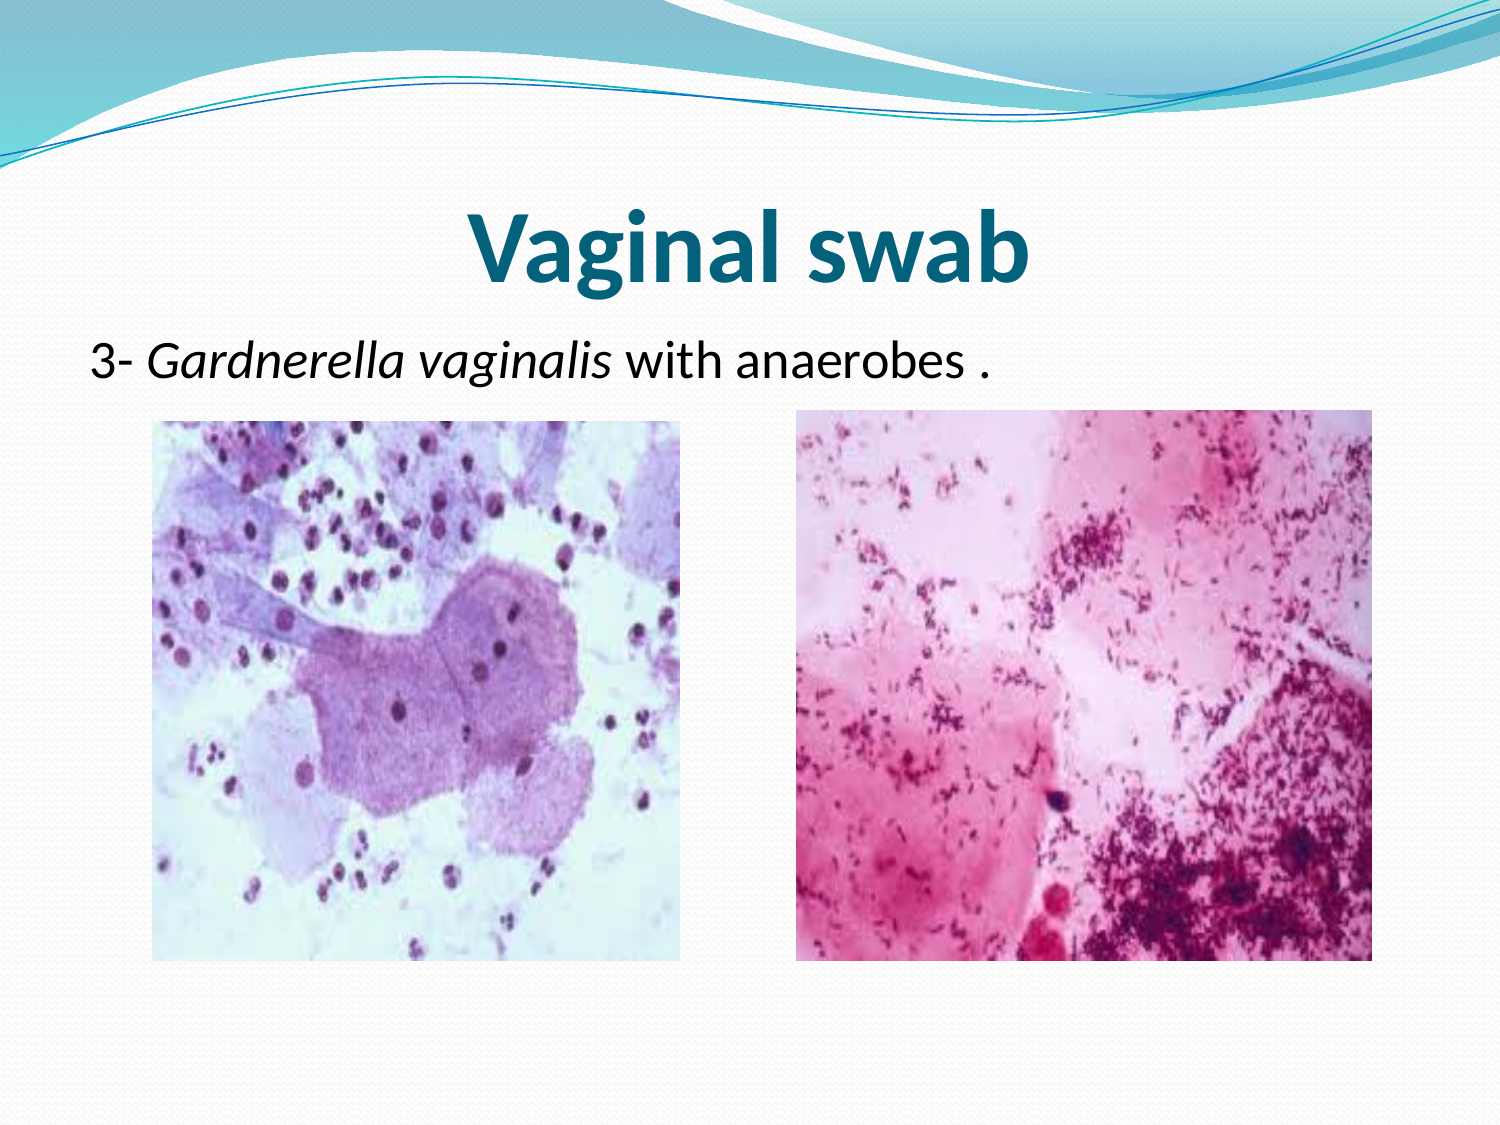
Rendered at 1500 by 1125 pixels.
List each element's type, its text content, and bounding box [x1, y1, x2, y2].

picture [152, 421, 680, 962]
list 3- Gardnerella vaginalis with anaerobes . [75, 317, 1425, 1038]
picture [796, 409, 1372, 962]
title Vaginal swab [75, 115, 1425, 303]
